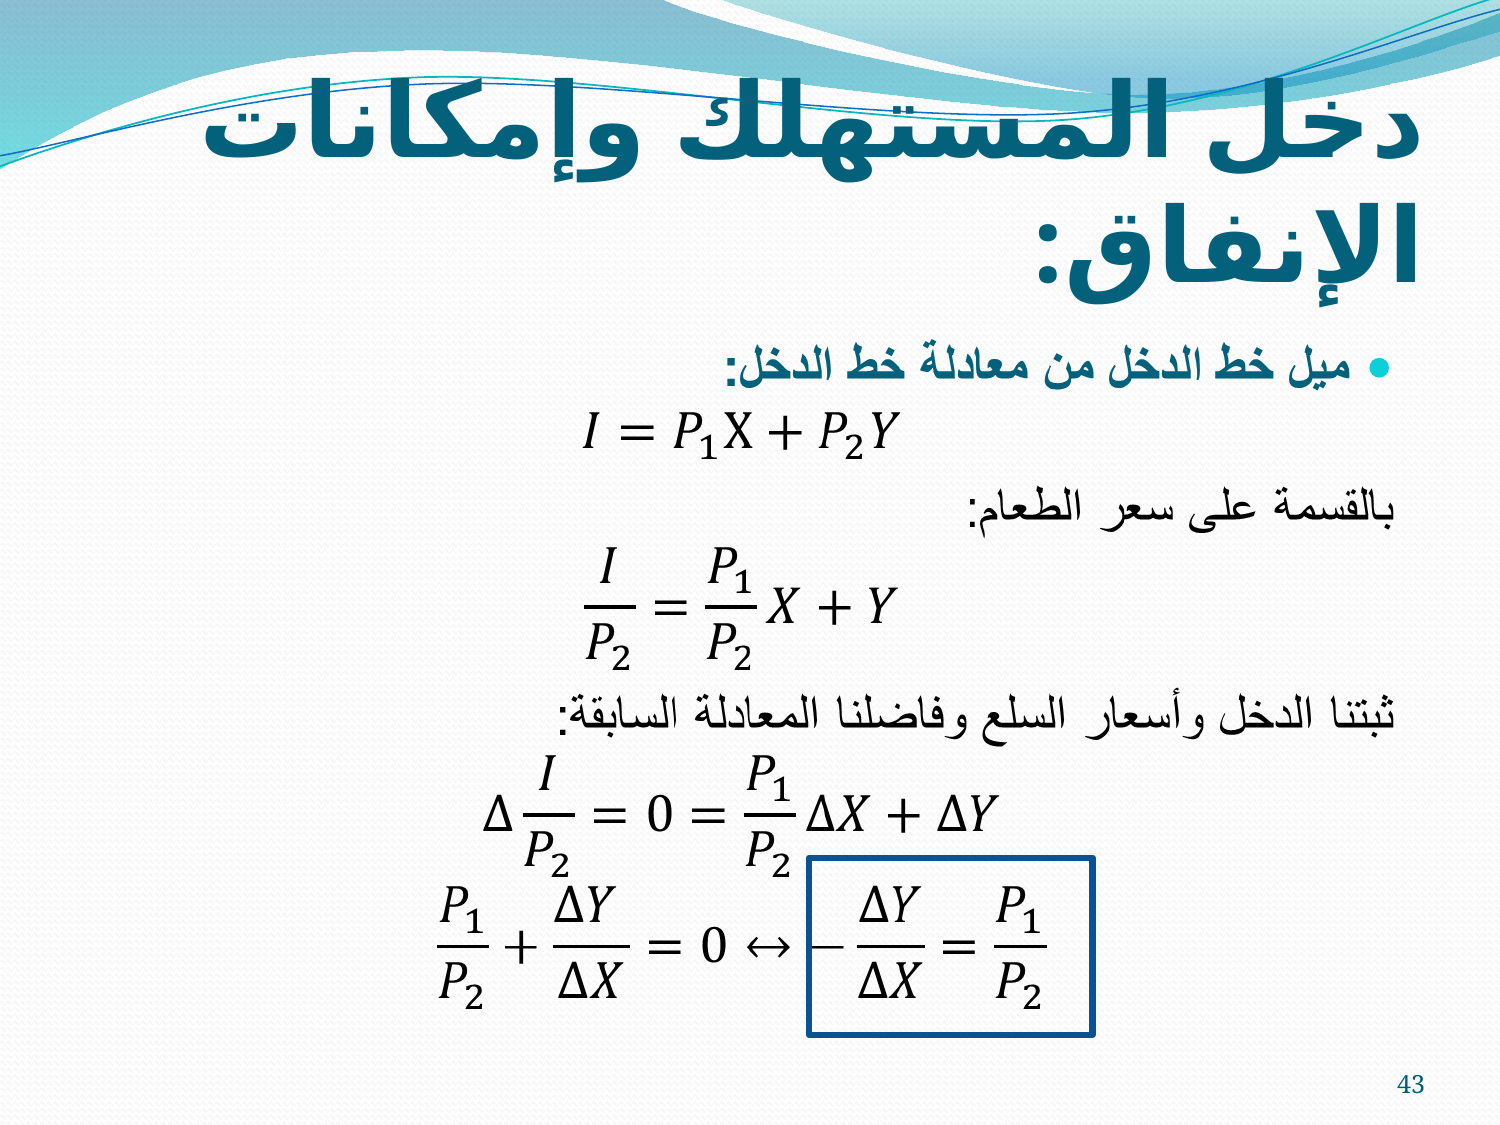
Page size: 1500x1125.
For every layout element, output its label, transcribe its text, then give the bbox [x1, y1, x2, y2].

list [75, 317, 1425, 1038]
title دخل المستهلك وإمكانات الإنفاق: [75, 115, 1425, 303]
slide_number 43 [1299, 1042, 1425, 1103]
text_box [807, 856, 1095, 1037]
